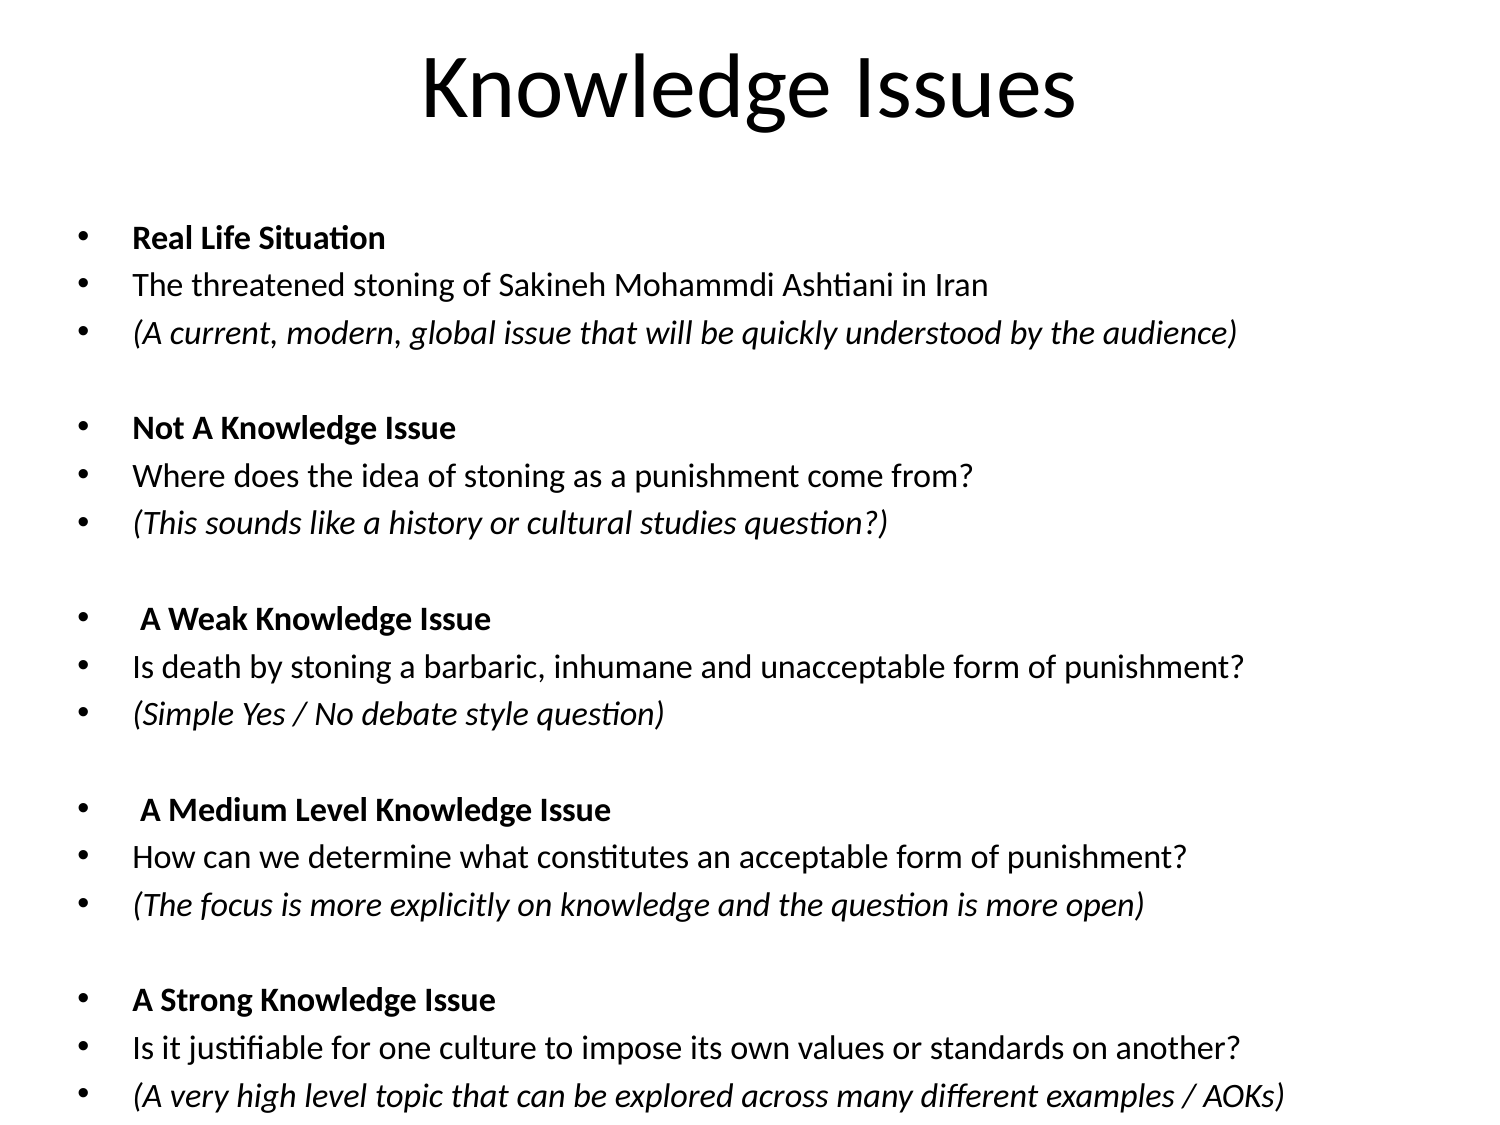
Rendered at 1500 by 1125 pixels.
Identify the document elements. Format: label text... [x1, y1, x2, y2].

title Knowledge Issues [75, 0, 1425, 175]
list Real Life Situation The threatened stoning of Sakineh Mohammdi Ashtiani in Iran (A current, modern, global issue that will be quickly understood by the audience) Not A Knowledge Issue Where does the idea of stoning as a punishment come from? (This sounds like a history or cultural studies question?) A Weak Knowledge Issue Is death by stoning a barbaric, inhumane and unacceptable form of punishment? (Simple Yes / No debate style question) A Medium Level Knowledge Issue How can we determine what constitutes an acceptable form of punishment? (The focus is more explicitly on knowledge and the question is more open) A Strong Knowledge Issue Is it justifiable for one culture to impose its own values or standards on another? (A very high level topic that can be explored across many different examples / AOKs) [62, 207, 1475, 1125]
